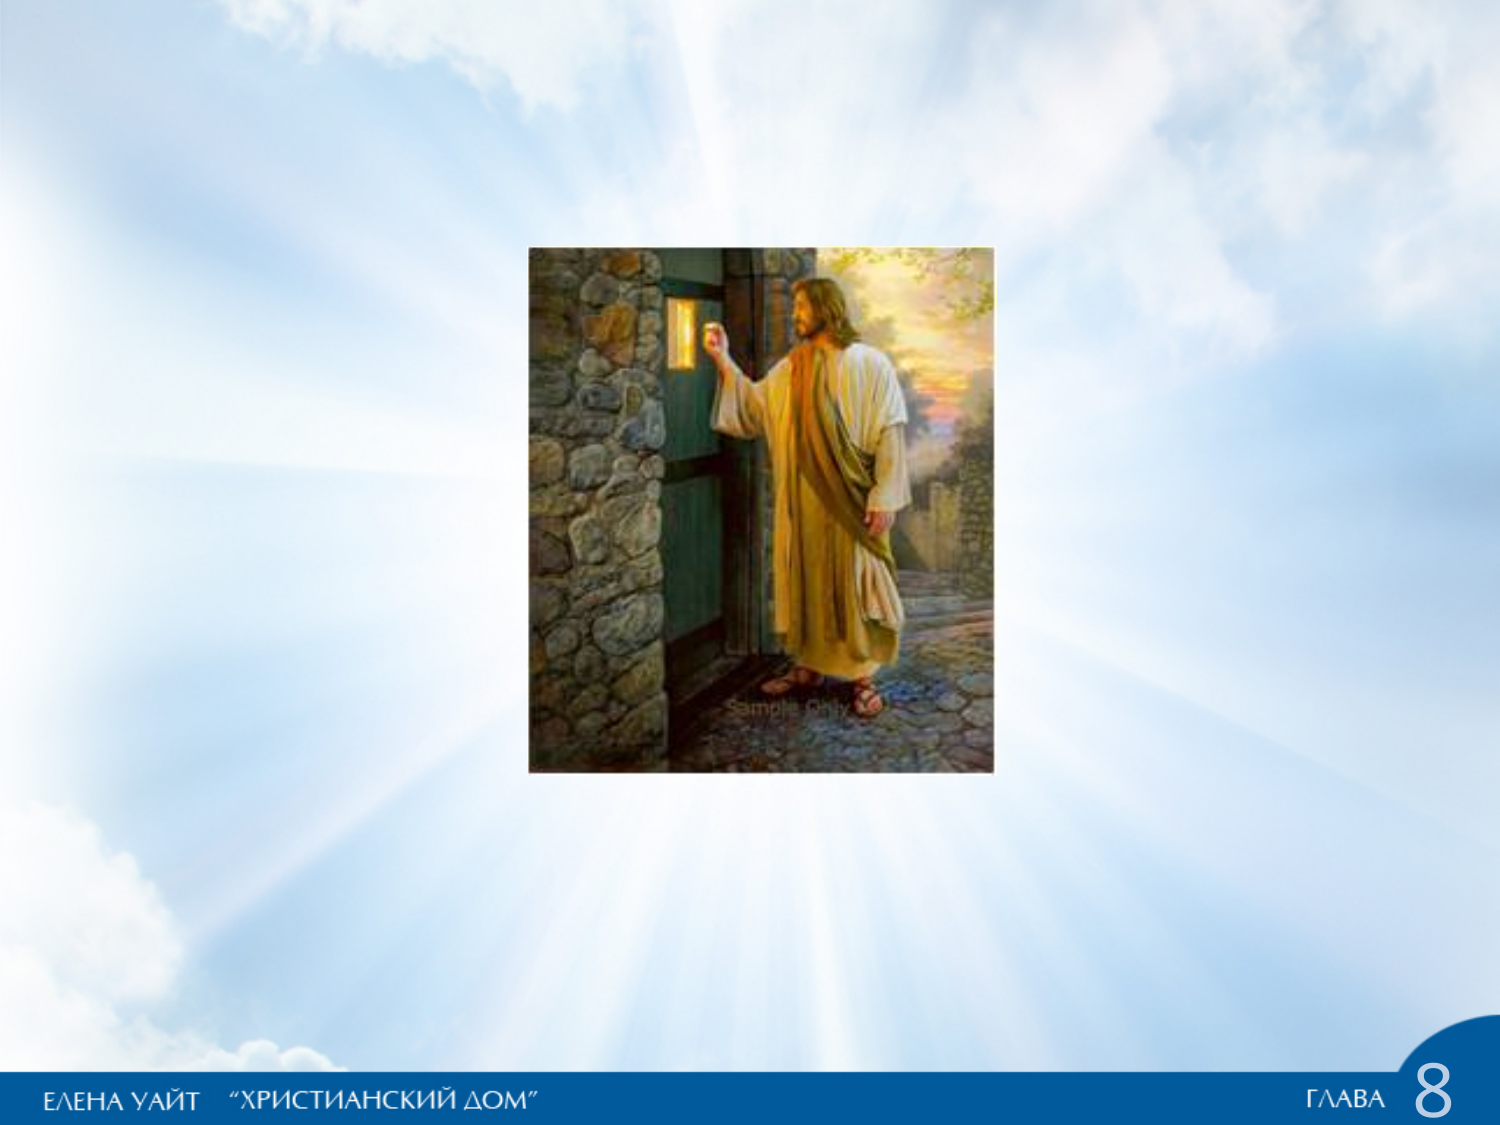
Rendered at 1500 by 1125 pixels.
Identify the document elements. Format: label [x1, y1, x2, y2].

picture [0, 0, 1500, 1125]
list [527, 245, 997, 776]
